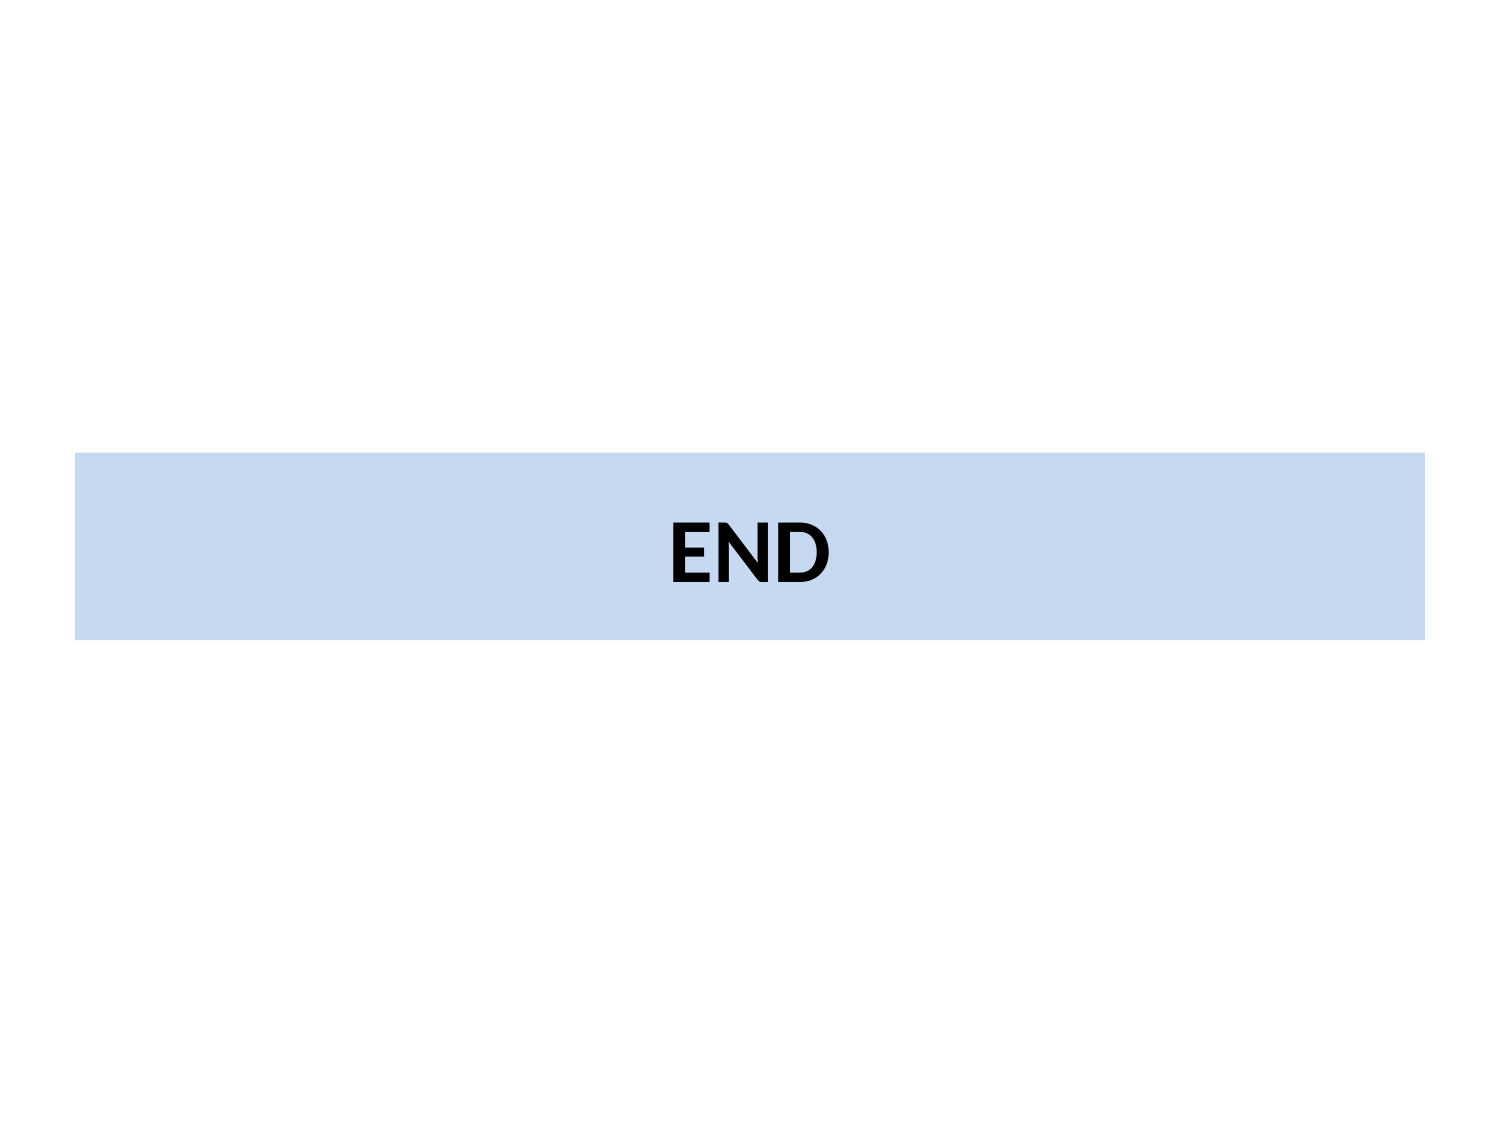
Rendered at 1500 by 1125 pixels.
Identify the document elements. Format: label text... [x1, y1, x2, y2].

title END [75, 452, 1425, 641]
